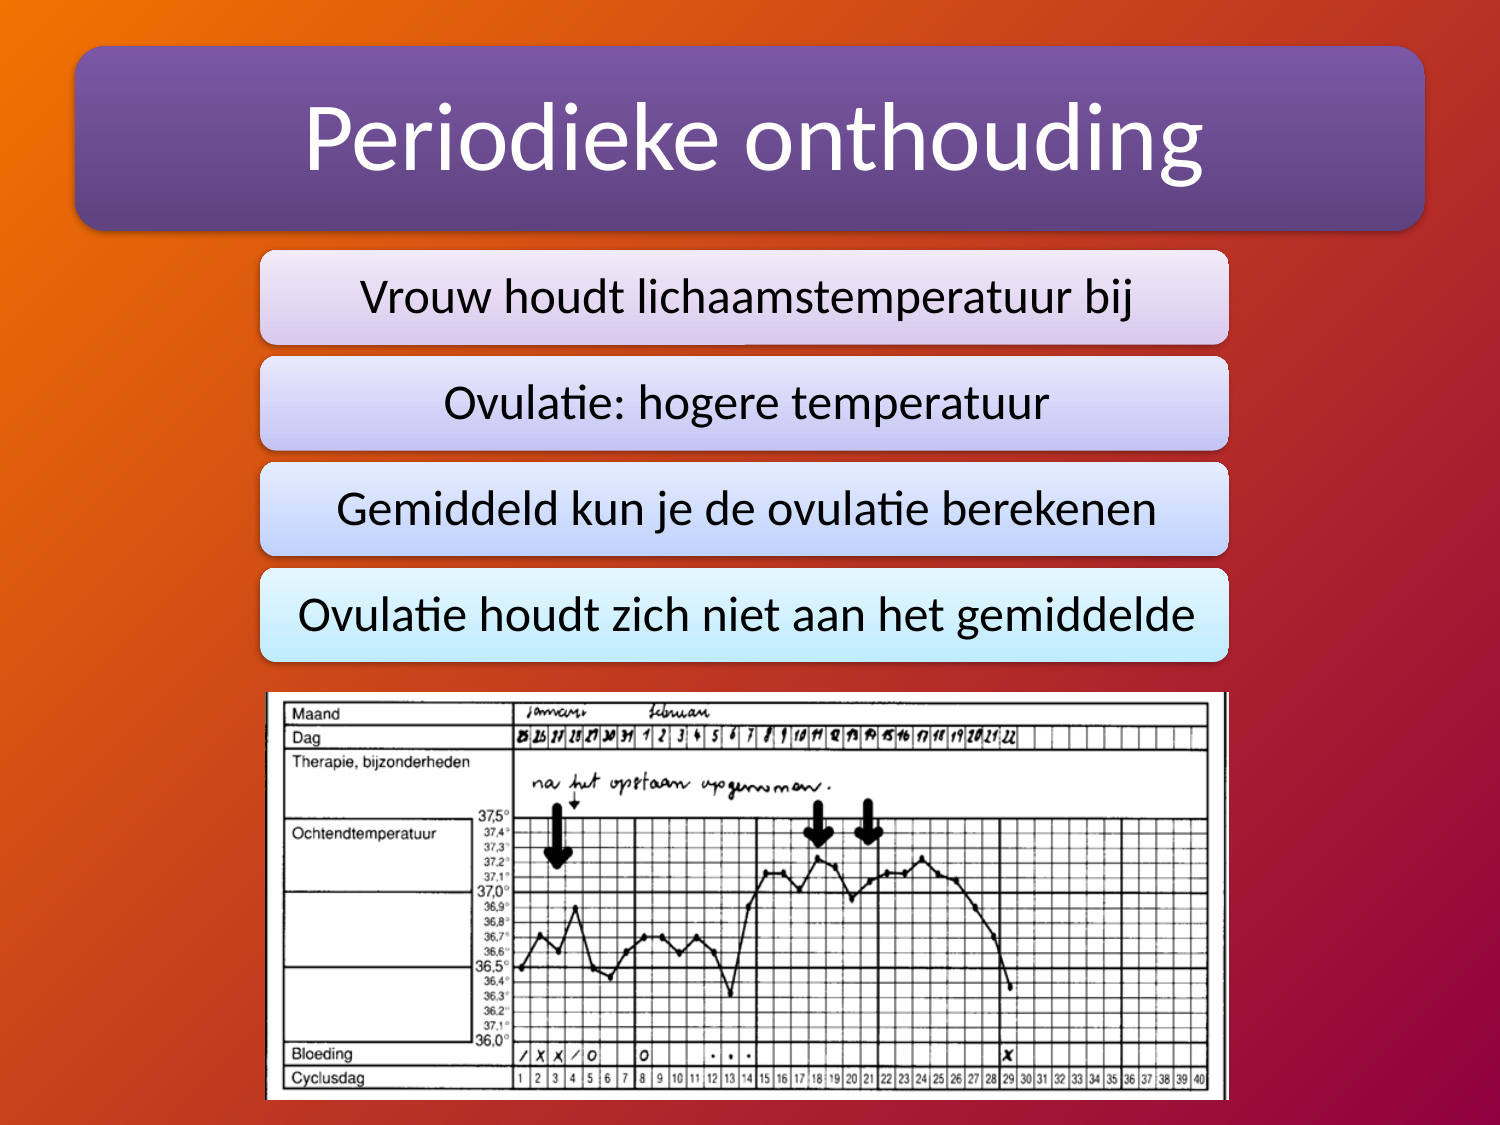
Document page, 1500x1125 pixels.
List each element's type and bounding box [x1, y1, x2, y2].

text_box [74, 44, 1426, 233]
picture [265, 692, 1230, 1100]
list [260, 243, 1230, 670]
